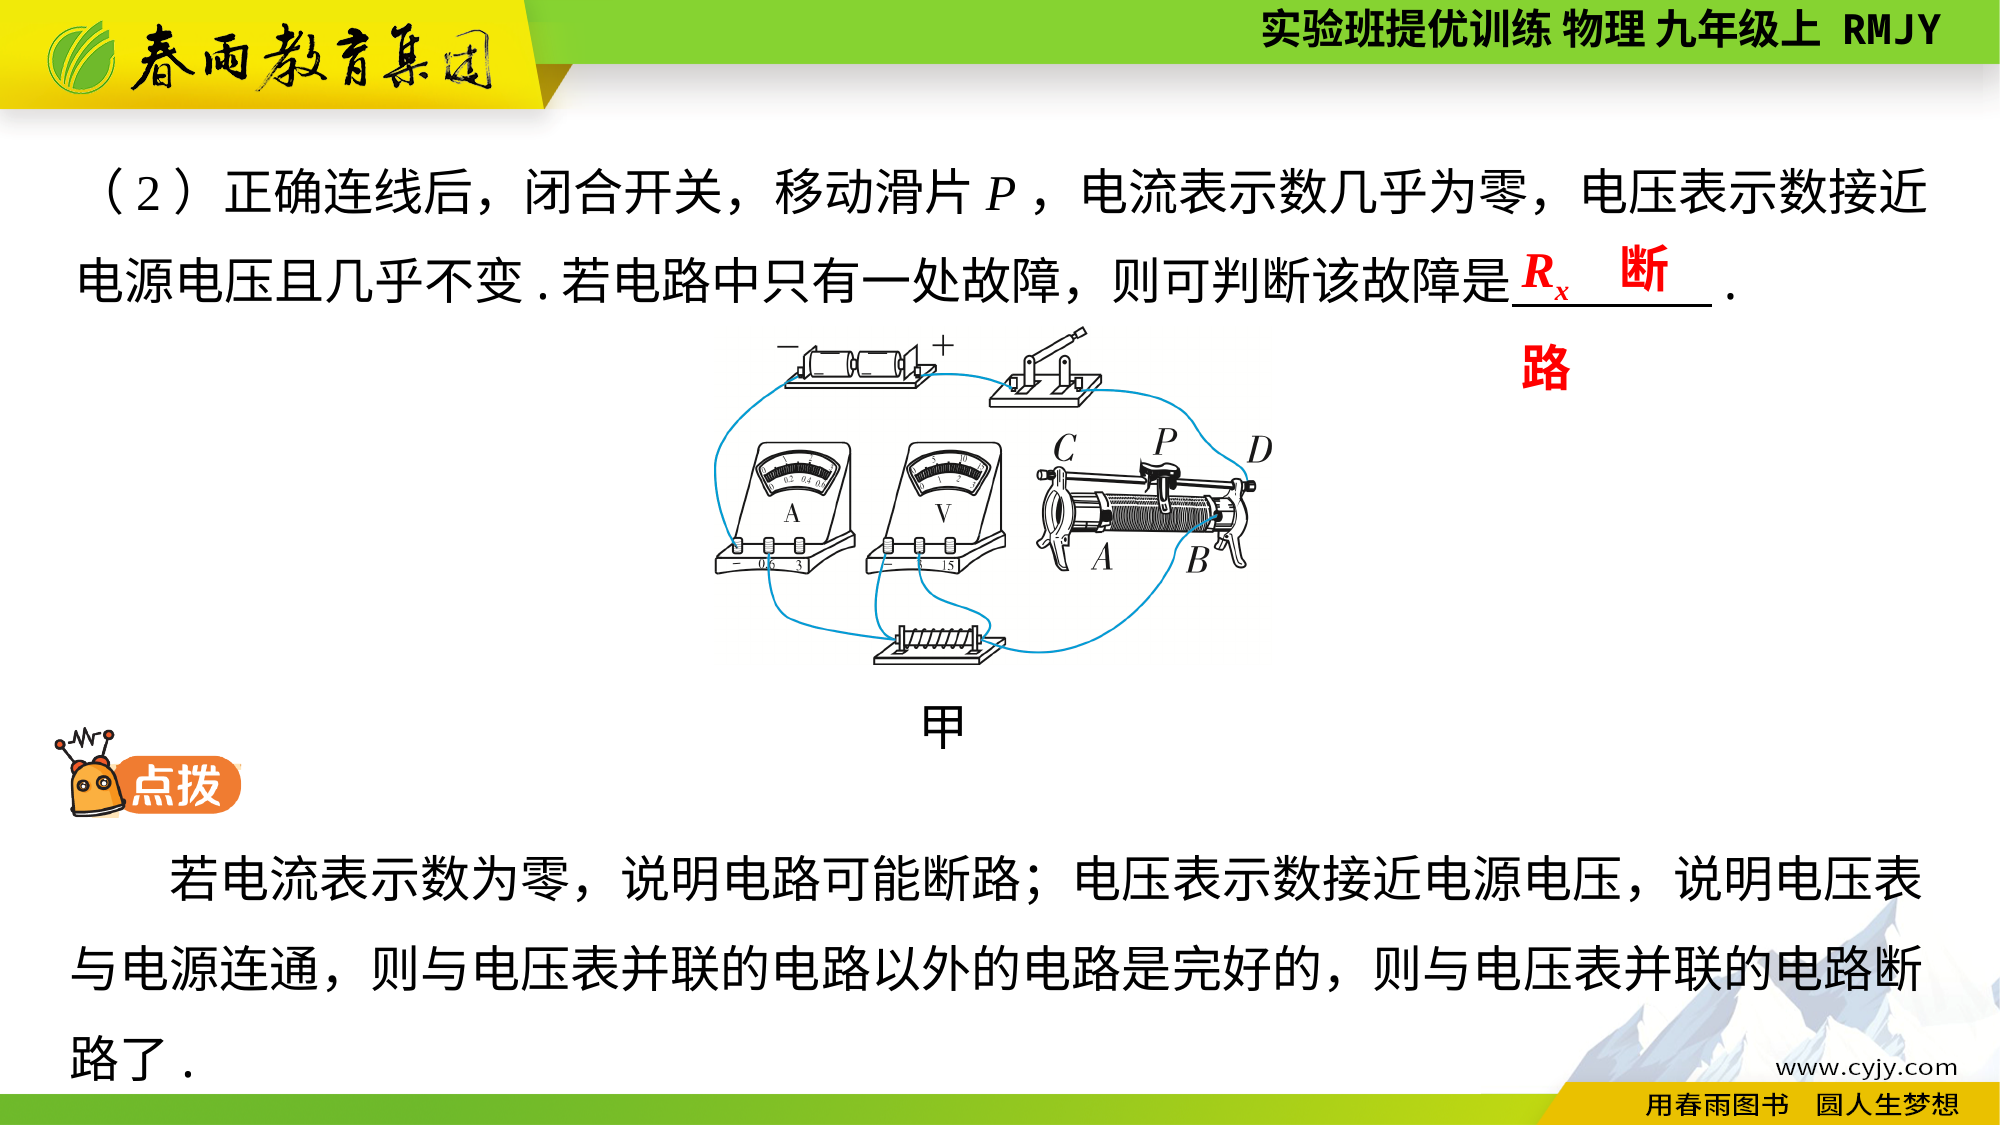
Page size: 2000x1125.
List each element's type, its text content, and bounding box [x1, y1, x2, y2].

picture [0, 0, 2000, 1125]
text_box Rx断路 [1506, 196, 1685, 314]
text_box 若电流表示数为零，说明电路可能断路；电压表示数接近电源电压，说明电压表与电源连通，则与电压表并联的电路以外的电路是完好的，则与电压表并联的电路断路了. [54, 810, 1939, 1096]
list （2）正确连线后，闭合开关，移动滑片P，电流表示数几乎为零，电压表示数接近电源电压且几乎不变.若电路中只有一处故障，则可判断该故障是 . [59, 122, 1944, 308]
text_box 甲 [904, 673, 984, 763]
